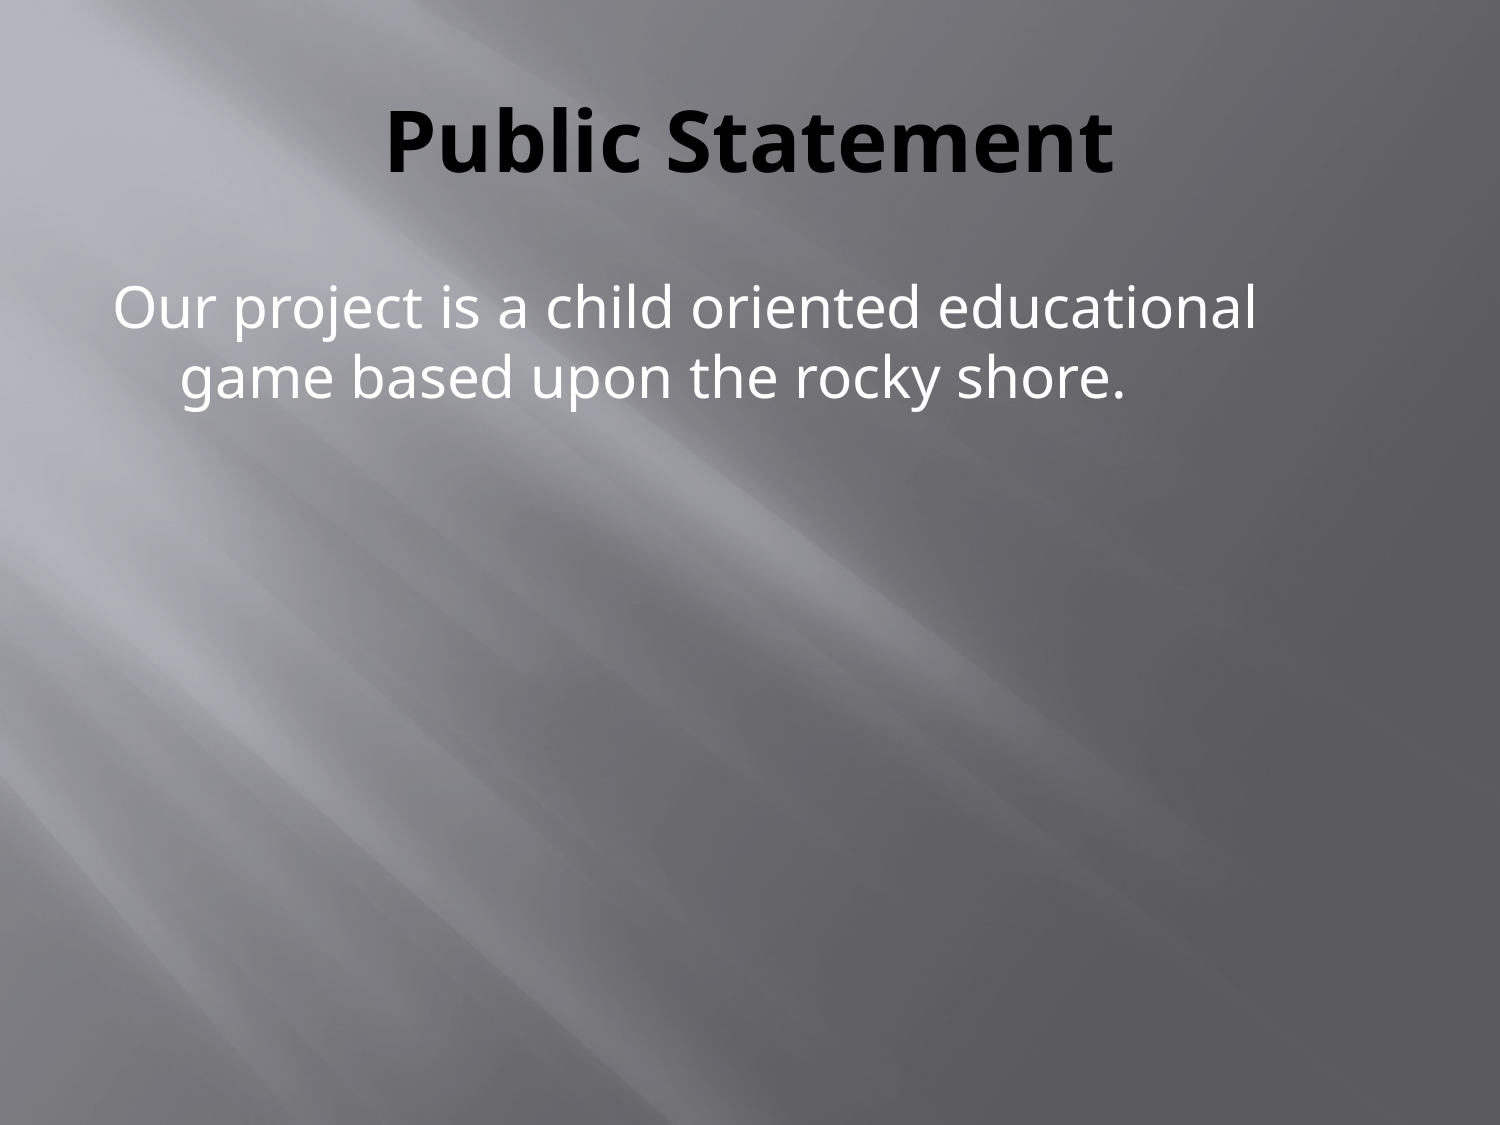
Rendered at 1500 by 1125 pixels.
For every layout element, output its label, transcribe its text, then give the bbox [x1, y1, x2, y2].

list Our project is a child oriented educational game based upon the rocky shore. [75, 262, 1425, 1035]
title Public Statement [75, 45, 1425, 233]
